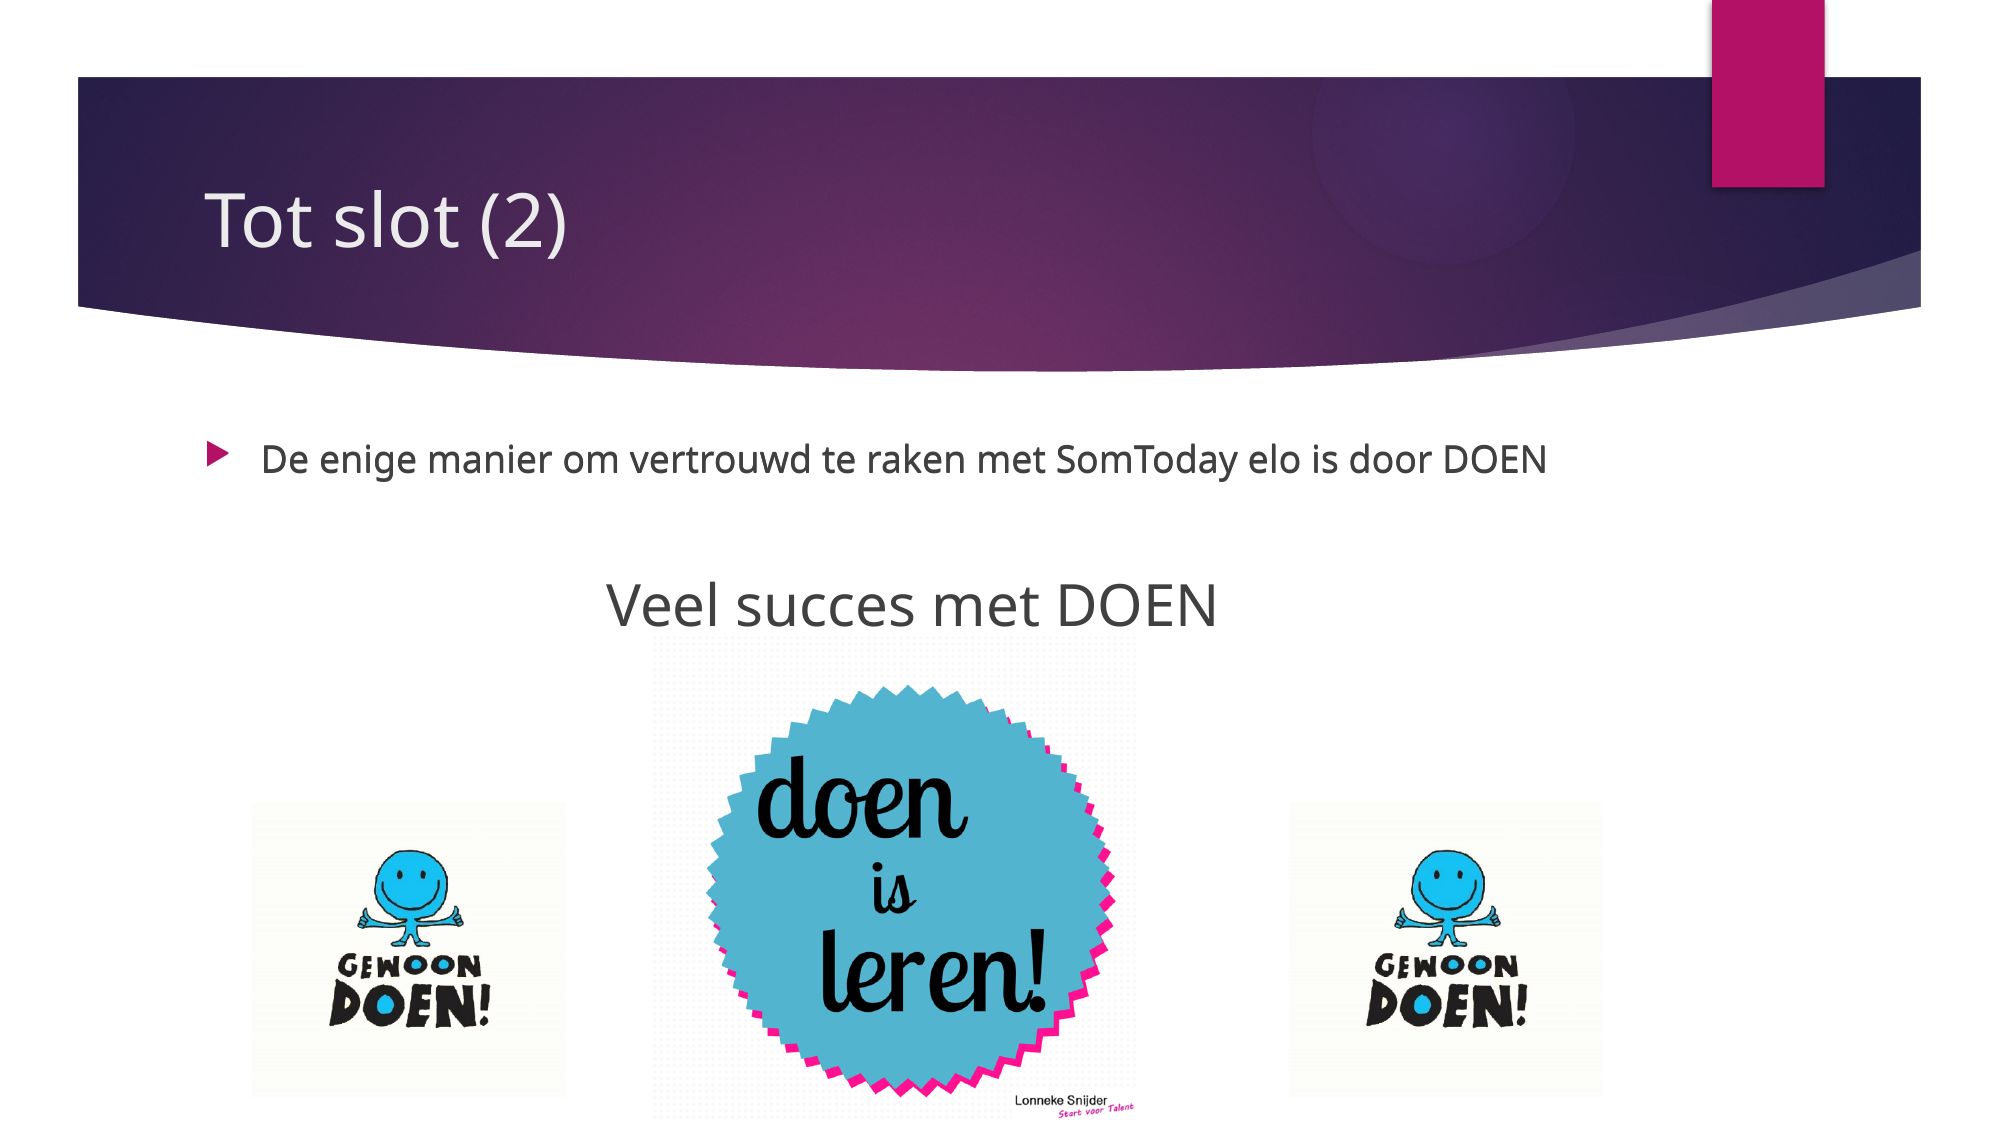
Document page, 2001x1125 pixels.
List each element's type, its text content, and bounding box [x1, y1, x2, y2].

title Tot slot (2) [189, 159, 1627, 276]
text_box De enige manier om vertrouwd te raken met SomToday elo is door DOEN Veel succes met DOEN [189, 428, 1638, 989]
picture [652, 632, 1139, 1119]
picture [252, 801, 565, 1098]
picture [1289, 801, 1602, 1098]
